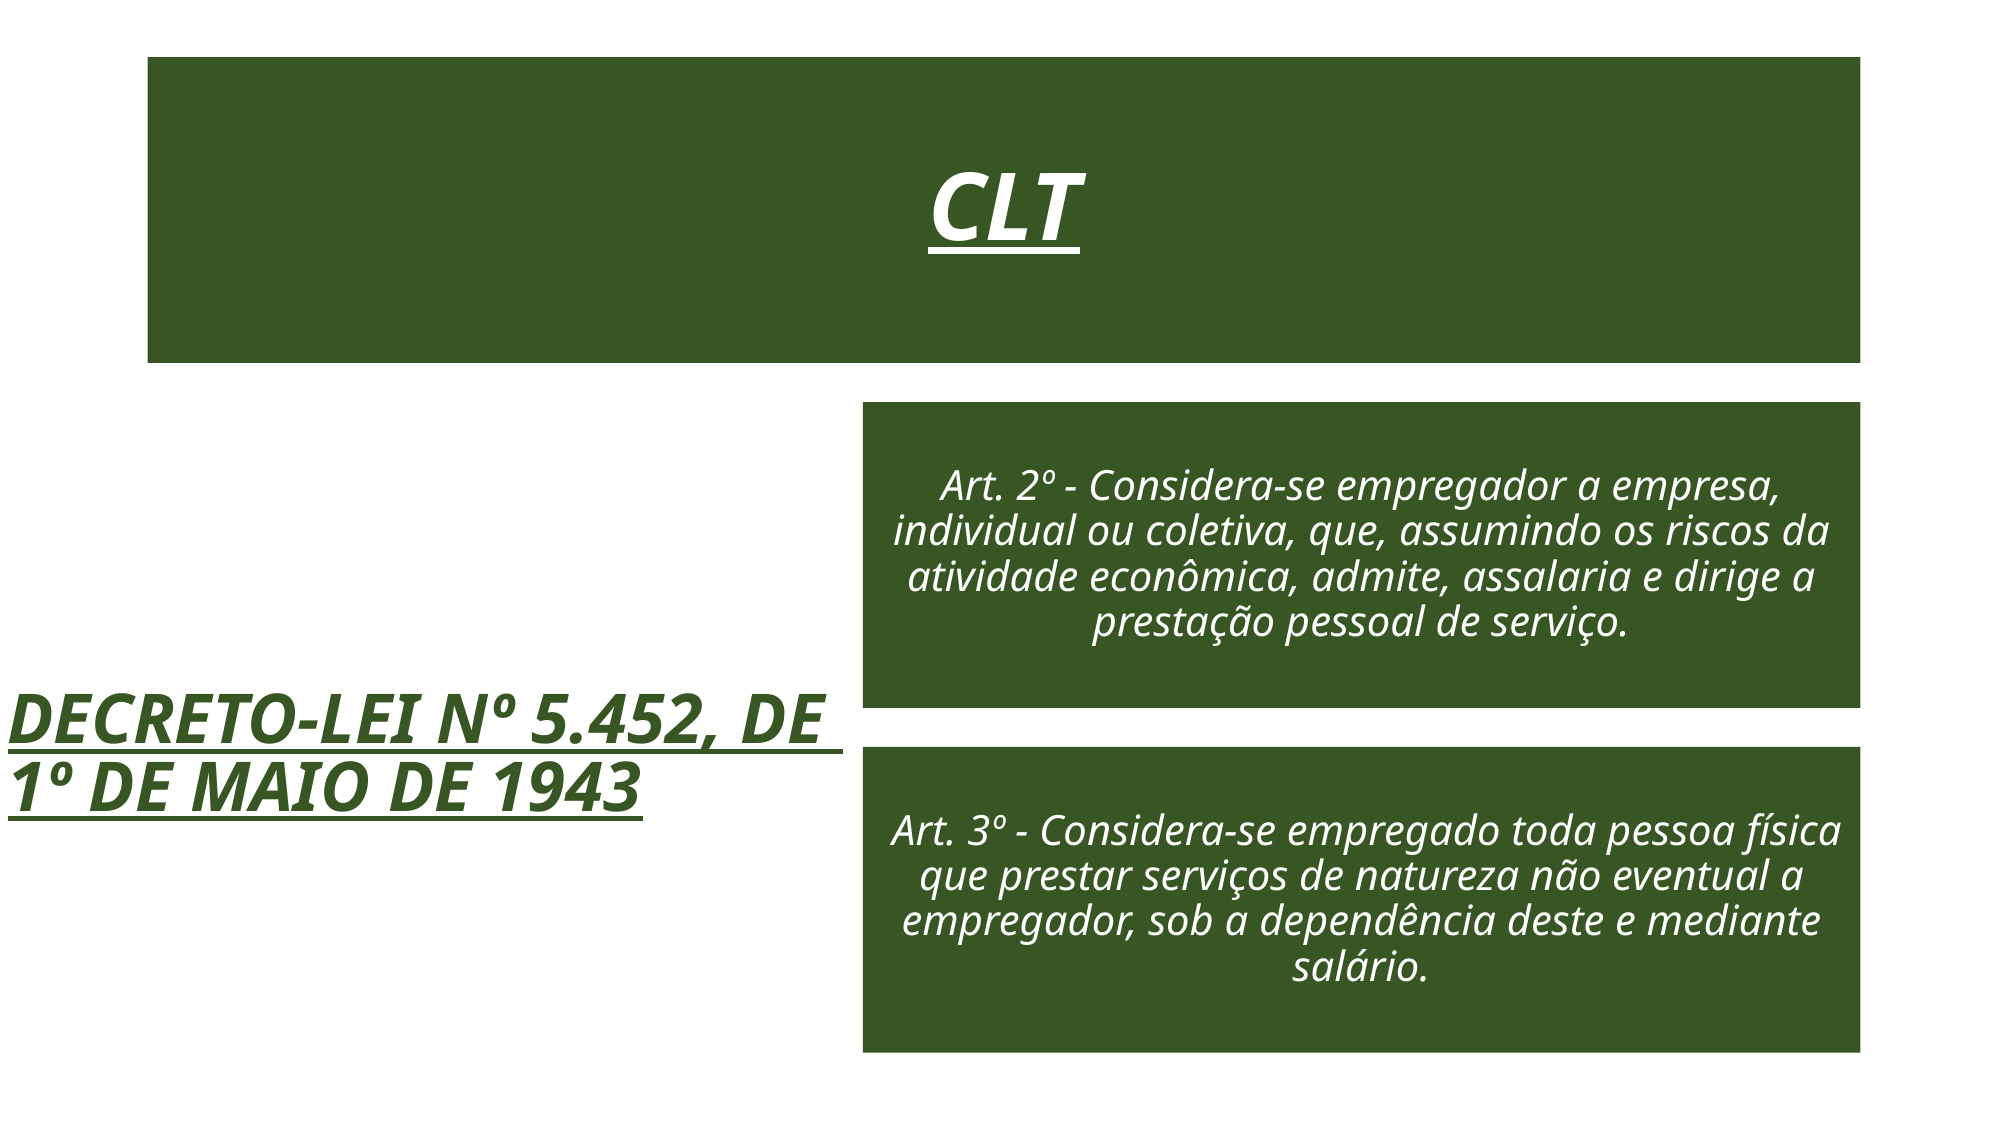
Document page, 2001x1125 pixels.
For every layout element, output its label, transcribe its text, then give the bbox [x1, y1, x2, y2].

text_box Art. 2º - Considera-se empregador a empresa, individual ou coletiva, que, assumindo os riscos da atividade econômica, admite, assalaria e dirige a prestação pessoal de serviço. [862, 402, 1861, 708]
text_box CLT [147, 57, 1861, 363]
text_box DECRETO-LEI Nº 5.452, DE 1º DE MAIO DE 1943 [0, 565, 863, 872]
text_box Art. 3º - Considera-se empregado toda pessoa física que prestar serviços de natureza não eventual a empregador, sob a dependência deste e mediante salário. [862, 746, 1861, 1053]
